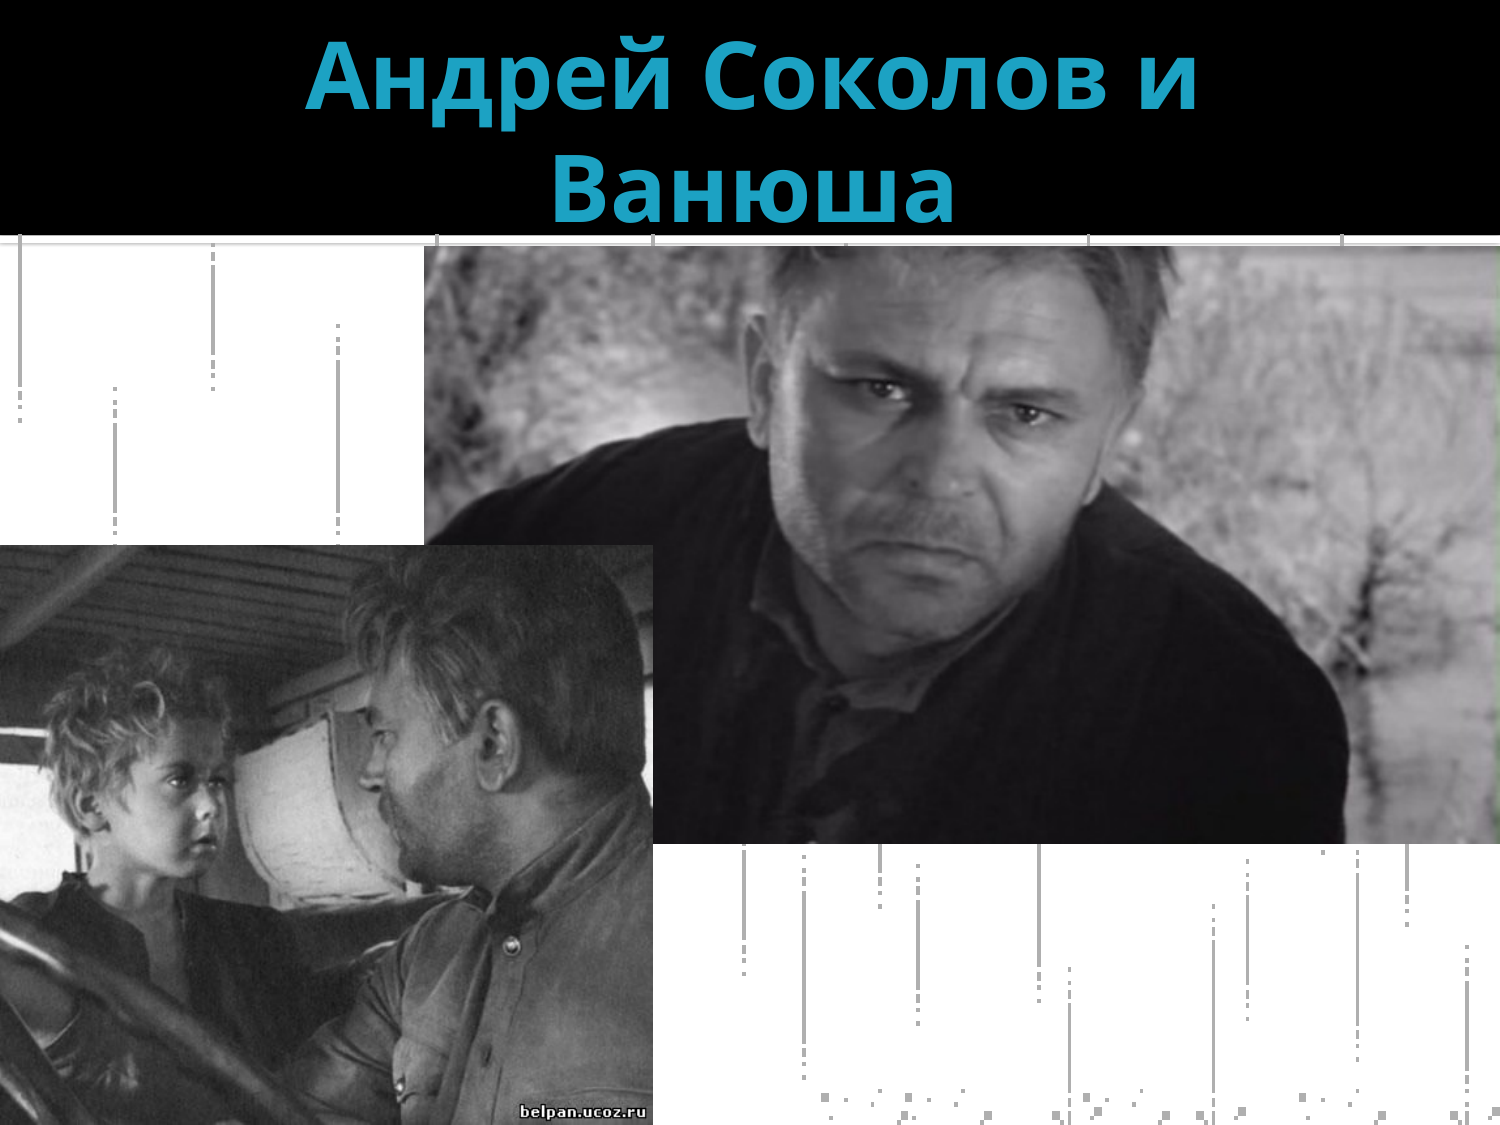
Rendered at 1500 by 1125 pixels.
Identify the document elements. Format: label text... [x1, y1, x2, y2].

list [0, 545, 653, 1125]
title Андрей Соколов и Ванюша [75, 25, 1425, 231]
picture [0, 234, 1500, 1125]
